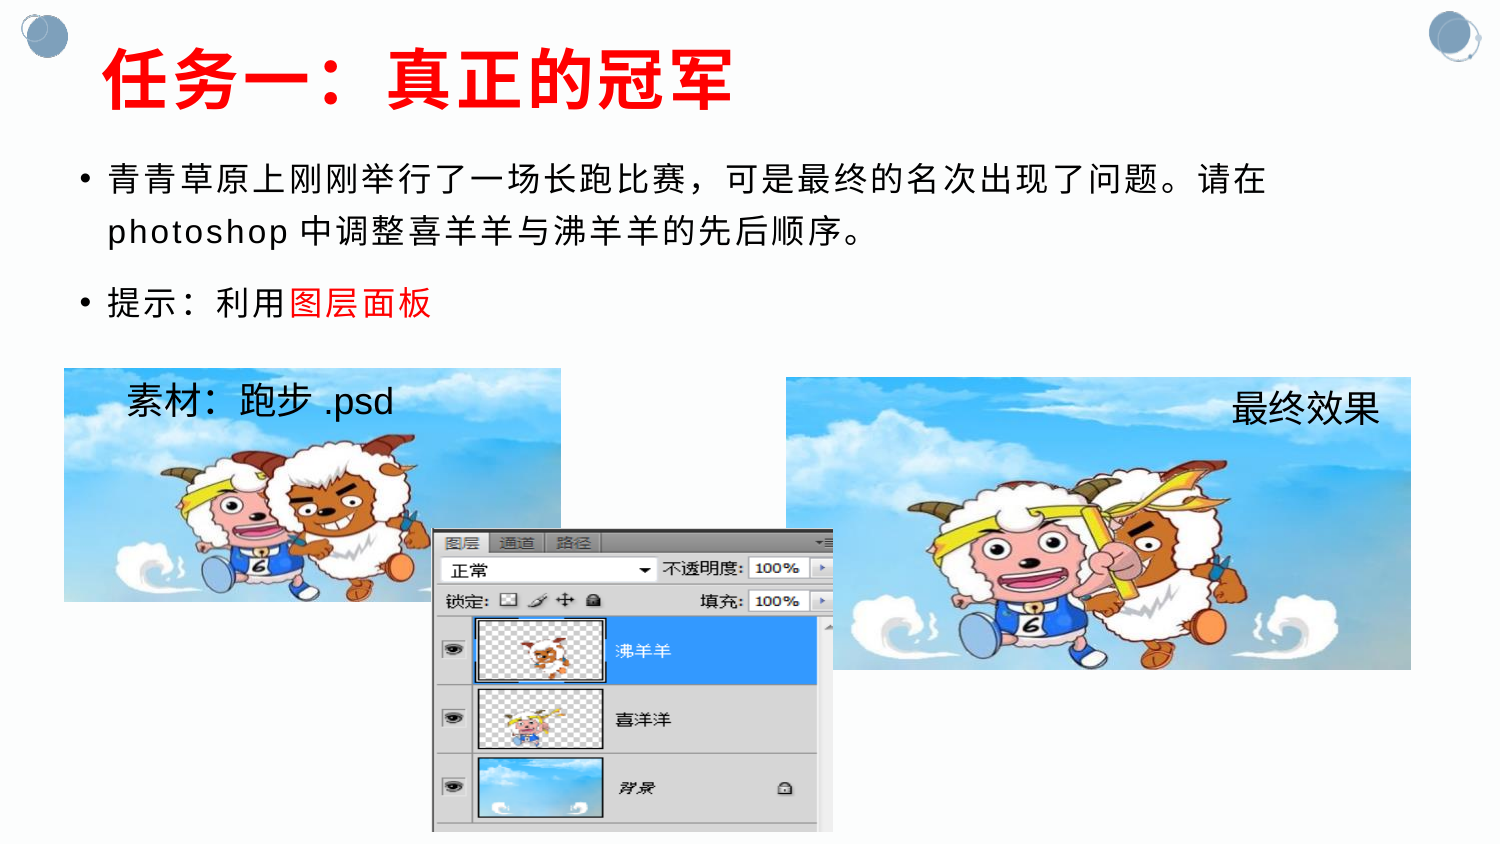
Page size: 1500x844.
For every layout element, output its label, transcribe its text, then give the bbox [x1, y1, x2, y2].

picture [0, 0, 89, 73]
picture [431, 528, 833, 832]
picture [1411, 0, 1500, 73]
title 任务一：真正的冠军 [86, 15, 963, 140]
list 青青草原上刚刚举行了一场长跑比赛，可是最终的名次出现了问题。请在photoshop中调整喜羊羊与沸羊羊的先后顺序。 提示：利用图层面板 [64, 138, 1437, 378]
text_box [64, 368, 561, 602]
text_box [786, 377, 1411, 671]
